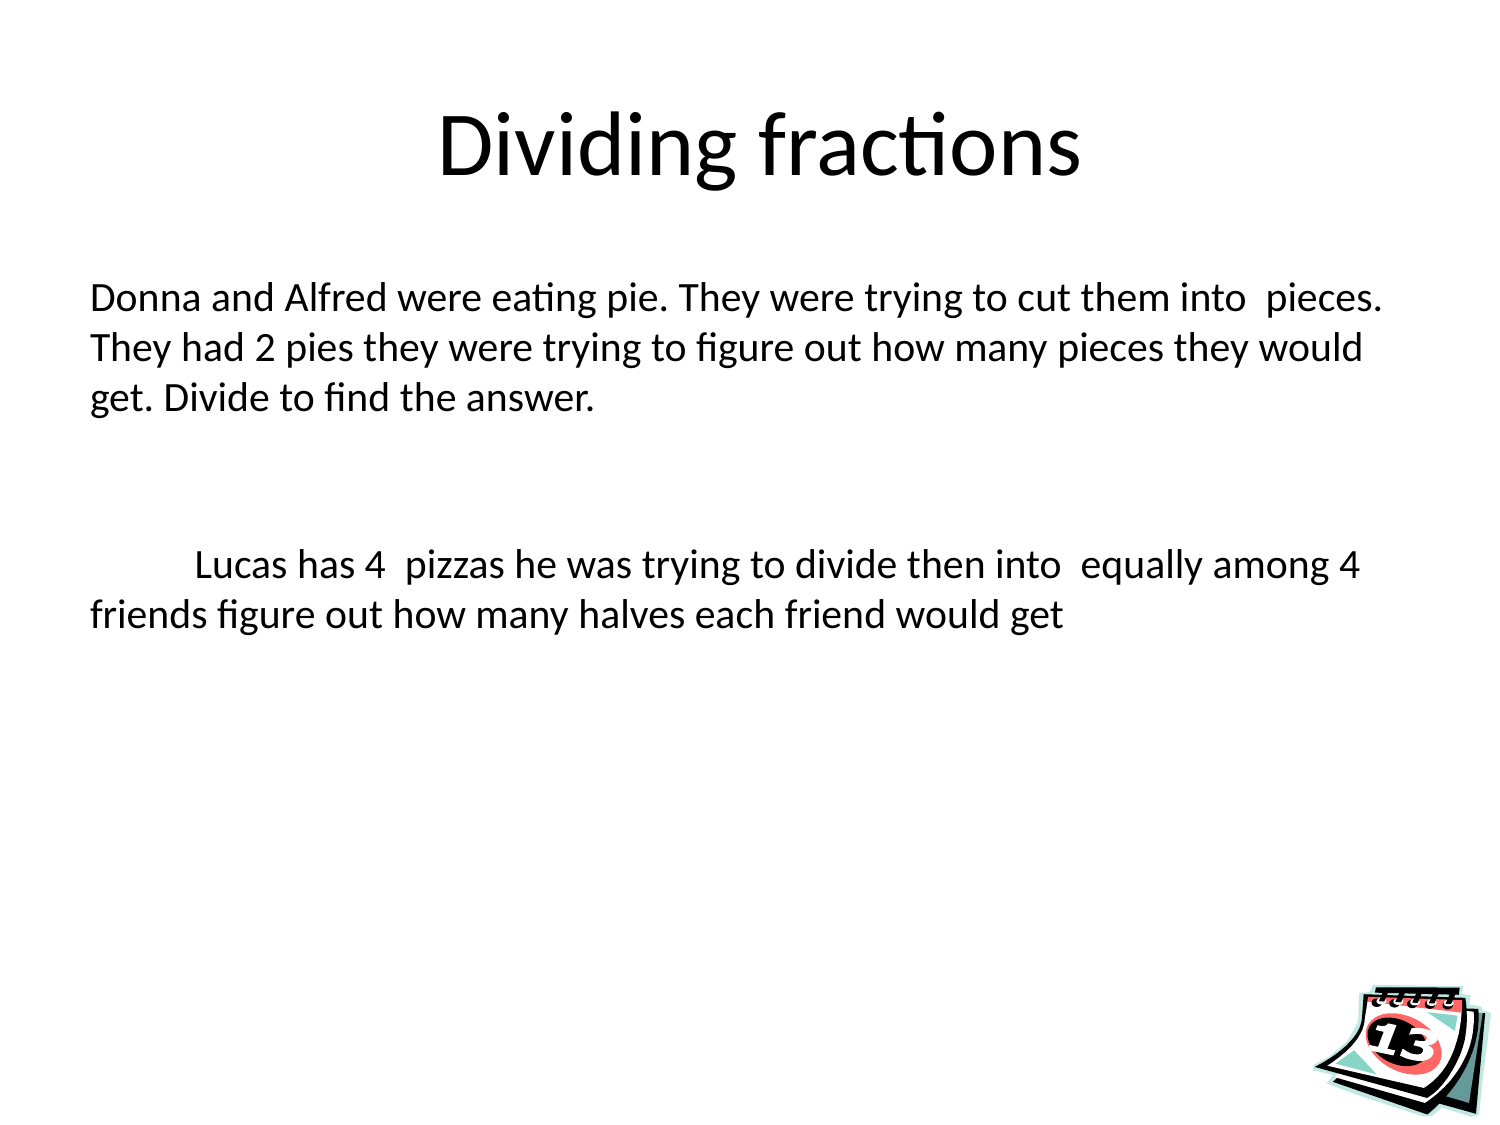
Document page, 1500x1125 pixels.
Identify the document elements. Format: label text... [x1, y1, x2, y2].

picture [1312, 983, 1495, 1120]
title Dividing fractions [75, 45, 1425, 233]
